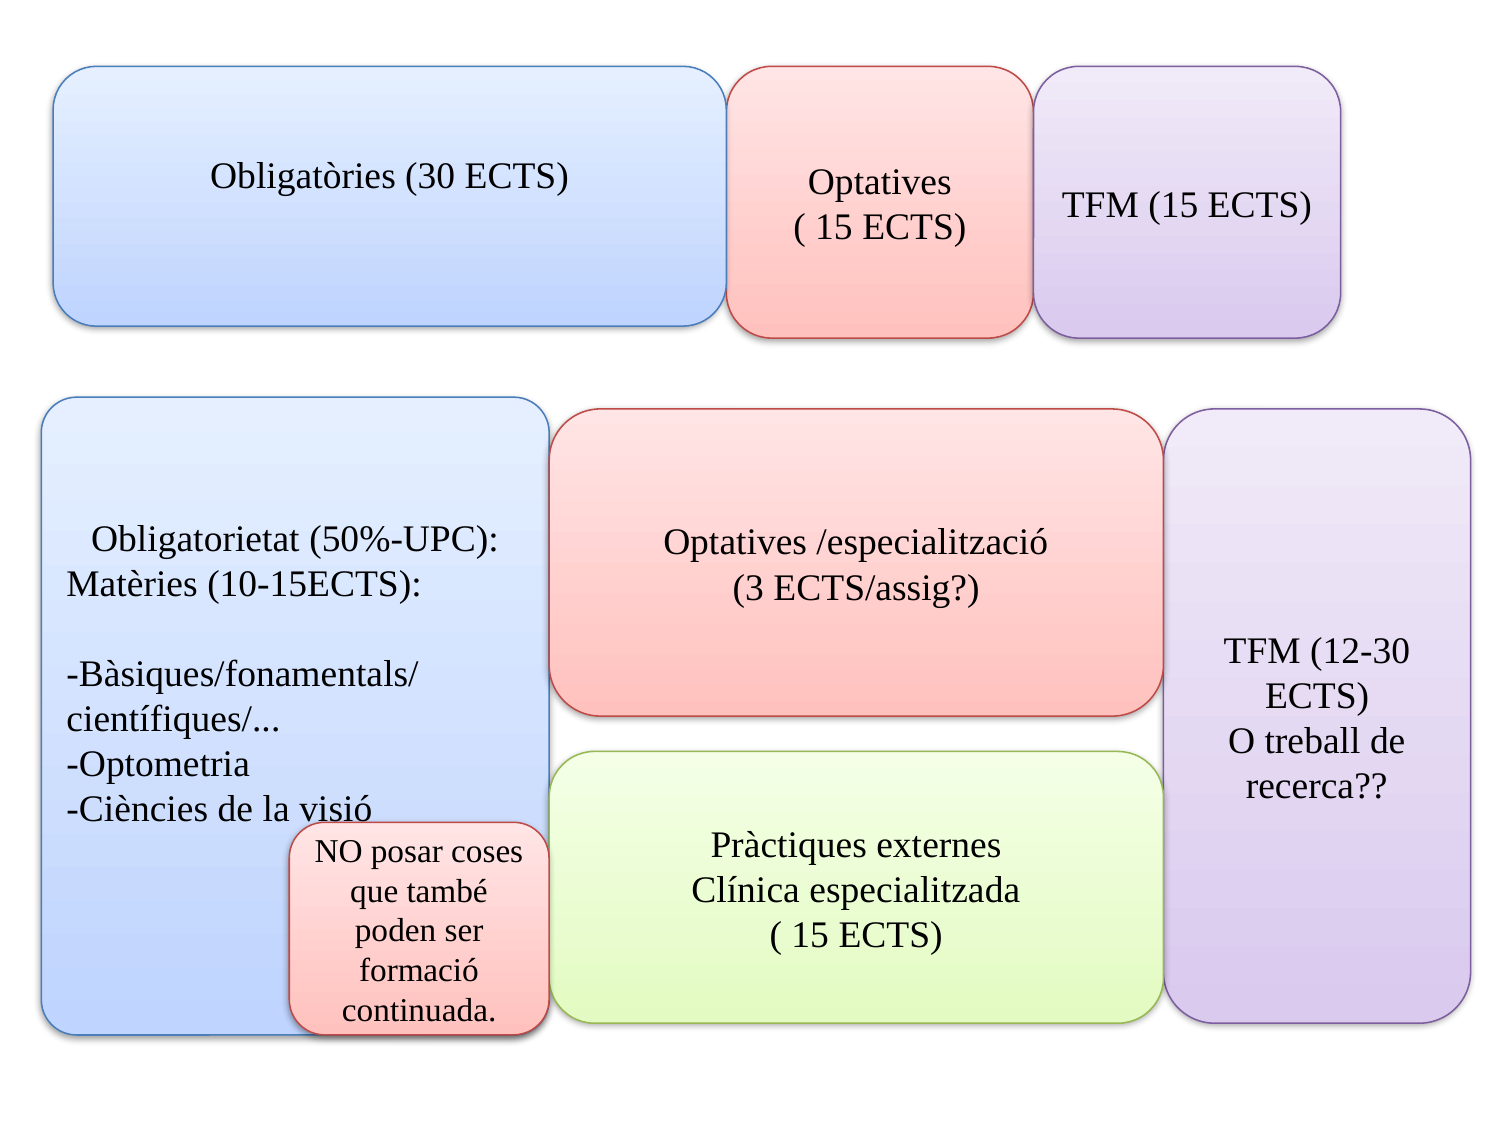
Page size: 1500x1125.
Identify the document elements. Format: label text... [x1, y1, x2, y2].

text_box Obligatòries (30 ECTS) [52, 65, 728, 327]
text_box Pràctiques externes Clínica especialitzada ( 15 ECTS) [548, 750, 1165, 1024]
text_box NO posar coses que també poden ser formació continuada. [288, 821, 550, 1036]
text_box Optatives ( 15 ECTS) [726, 65, 1032, 339]
text_box Optatives /especialització (3 ECTS/assig?) [548, 408, 1165, 717]
text_box TFM (12-30 ECTS) O treball de recerca?? [1162, 408, 1472, 1024]
text_box Obligatorietat (50%-UPC): Matèries (10-15ECTS): -Bàsiques/fonamentals/ científiques/... -Optometria -Ciències de la visió [40, 396, 550, 1036]
text_box TFM (15 ECTS) [1032, 65, 1342, 339]
